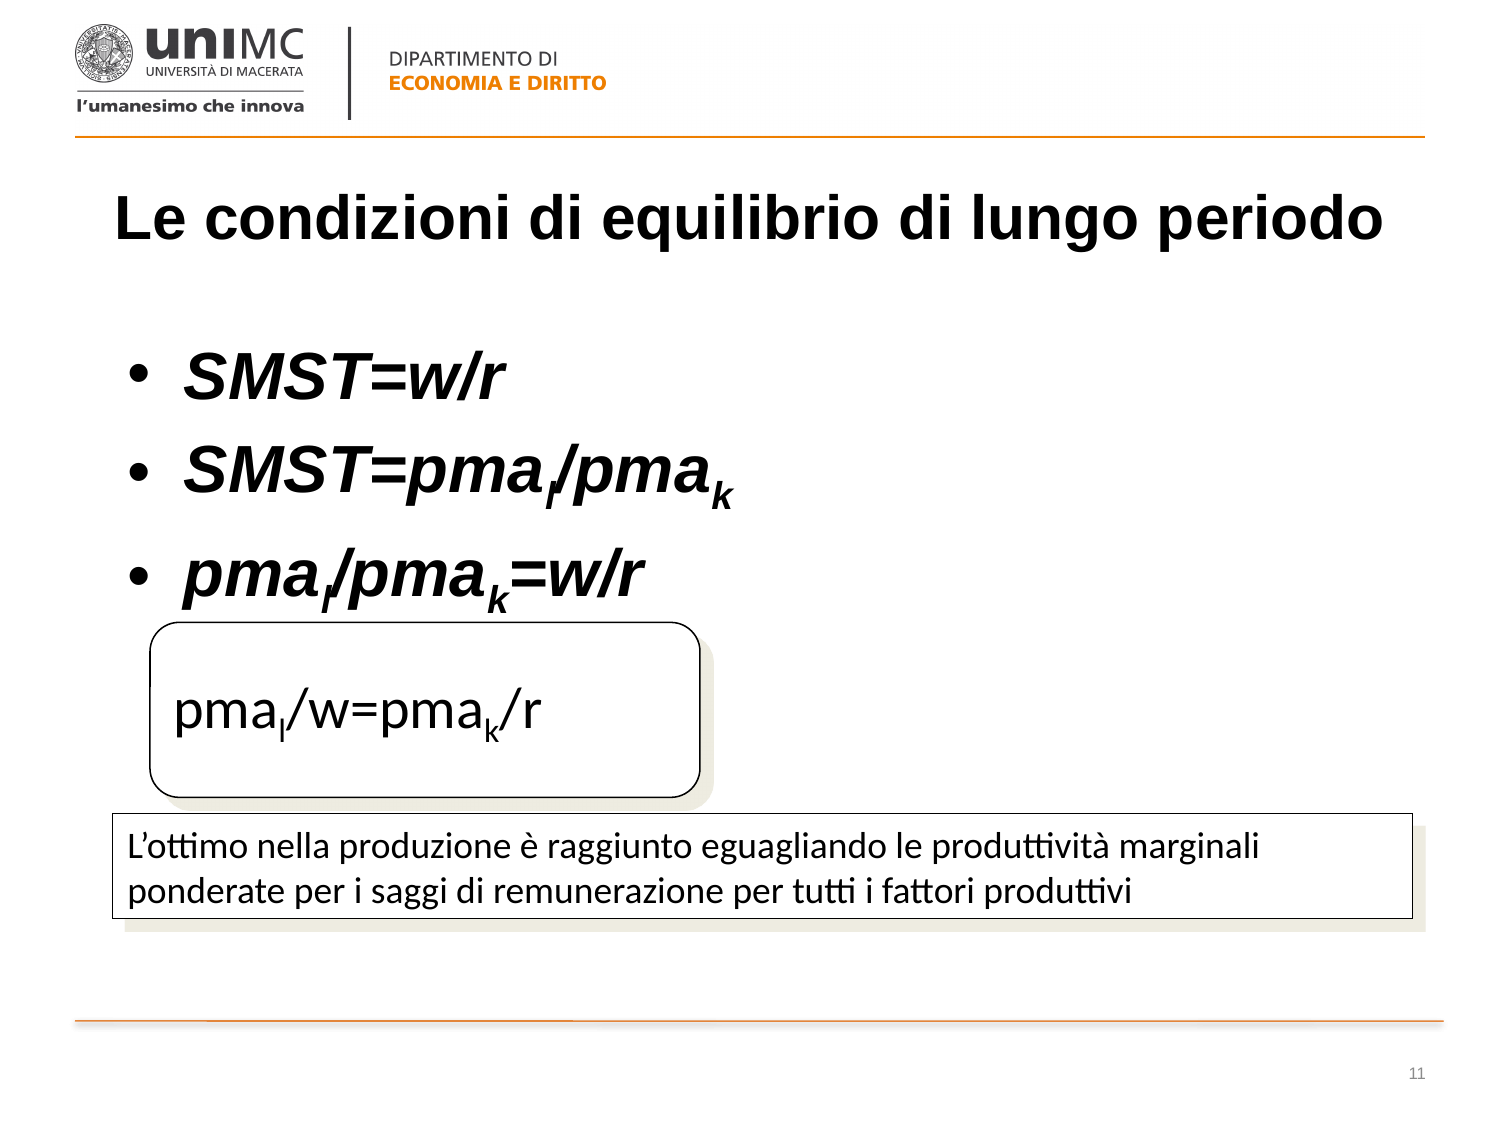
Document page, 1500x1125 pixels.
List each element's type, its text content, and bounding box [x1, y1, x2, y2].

slide_number 11 [1091, 1042, 1442, 1103]
text_box pmal/w=pmak/r [149, 622, 700, 798]
title Le condizioni di equilibrio di lungo periodo [75, 168, 1425, 261]
text_box L’ottimo nella produzione è raggiunto eguagliando le produttività marginali ponderate per i saggi di remunerazione per tutti i fattori produttivi [112, 813, 1413, 919]
picture [75, 24, 1425, 138]
list SMST=w/r SMST=pmal/pmak pmal/pmak=w/r [112, 324, 1388, 625]
